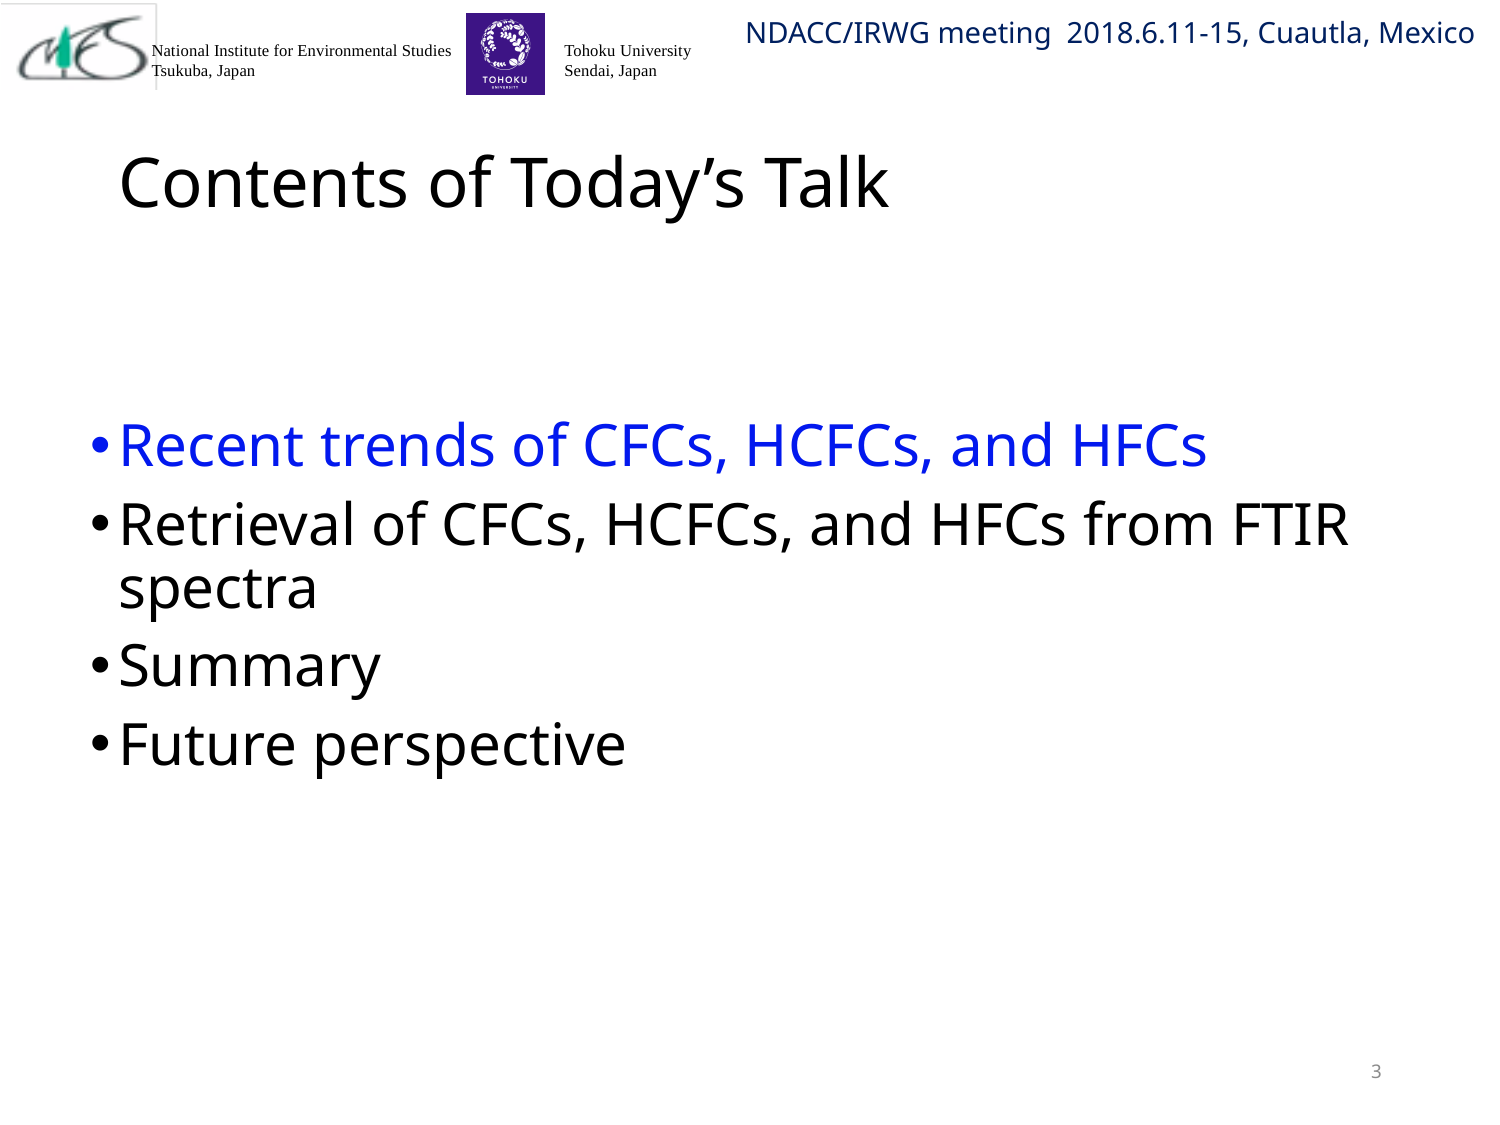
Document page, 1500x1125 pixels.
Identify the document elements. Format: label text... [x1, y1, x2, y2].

title Contents of Today’s Talk [103, 94, 1397, 278]
picture [466, 13, 545, 94]
picture [1, 2, 160, 90]
list Recent trends of CFCs, HCFCs, and HFCs Retrieval of CFCs, HCFCs, and HFCs from FTIR spectra Summary Future perspective [75, 408, 1425, 1005]
slide_number 3 [1059, 1042, 1397, 1103]
